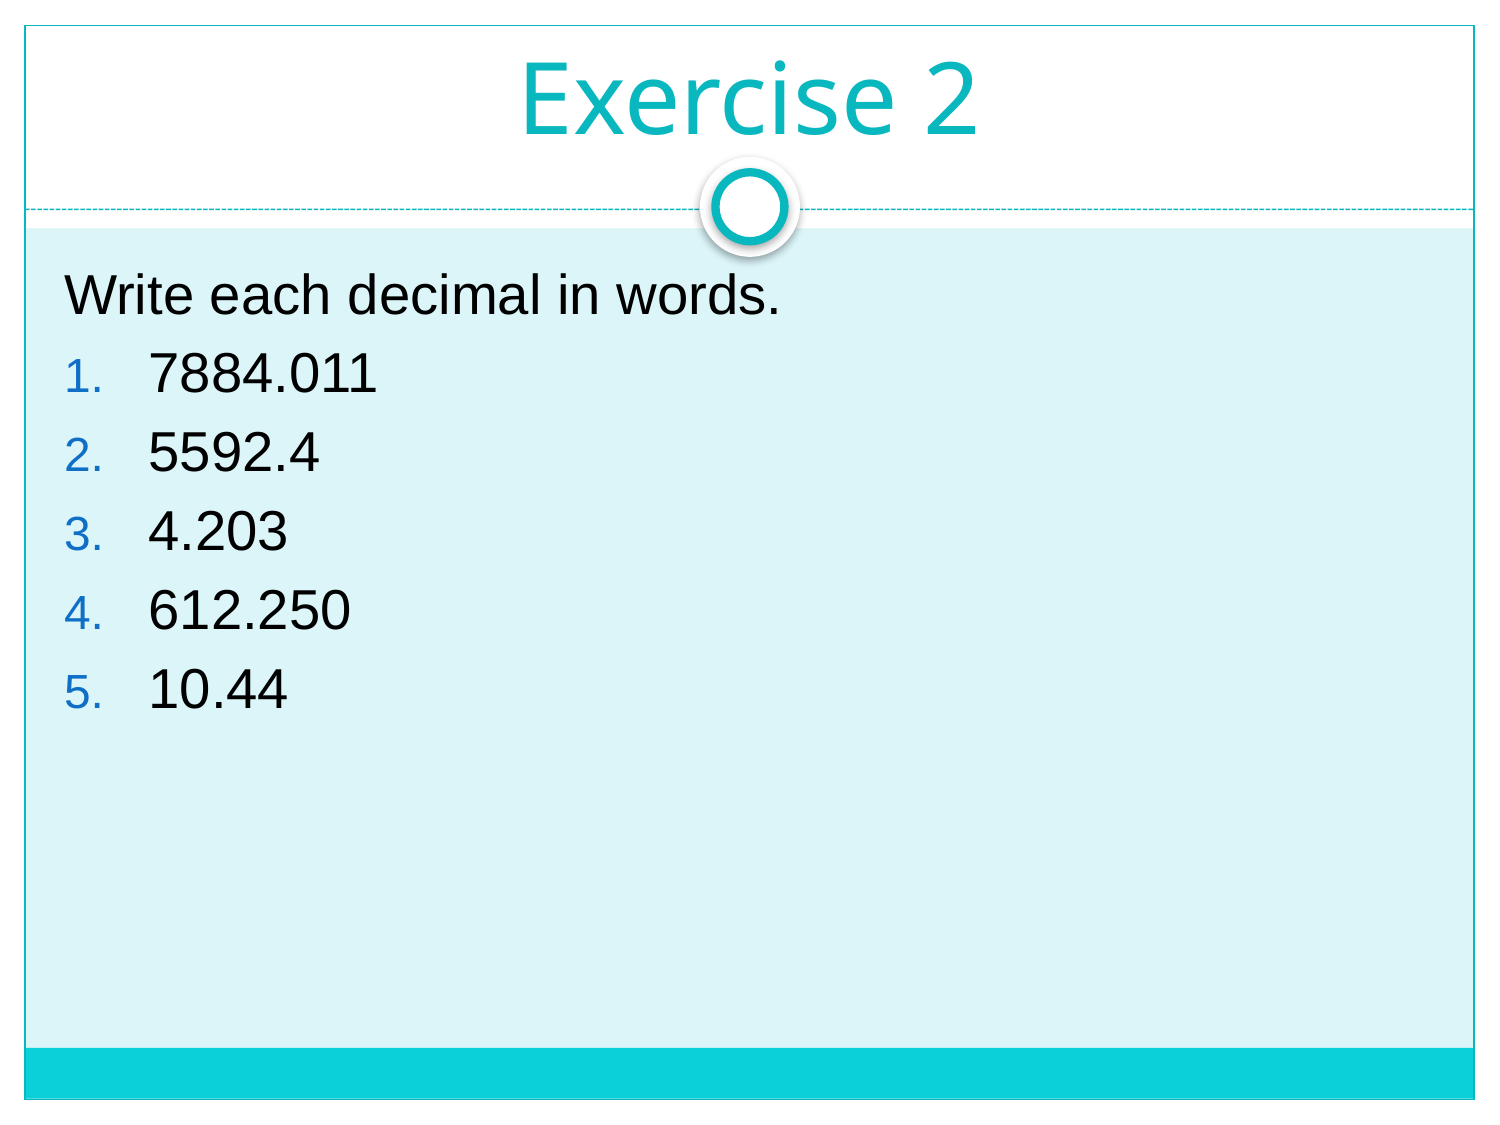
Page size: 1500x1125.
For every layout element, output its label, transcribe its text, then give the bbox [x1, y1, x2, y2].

list Write each decimal in words. 7884.011 5592.4 4.203 612.250 10.44 [49, 250, 1445, 1001]
title Exercise 2 [49, 37, 1450, 162]
